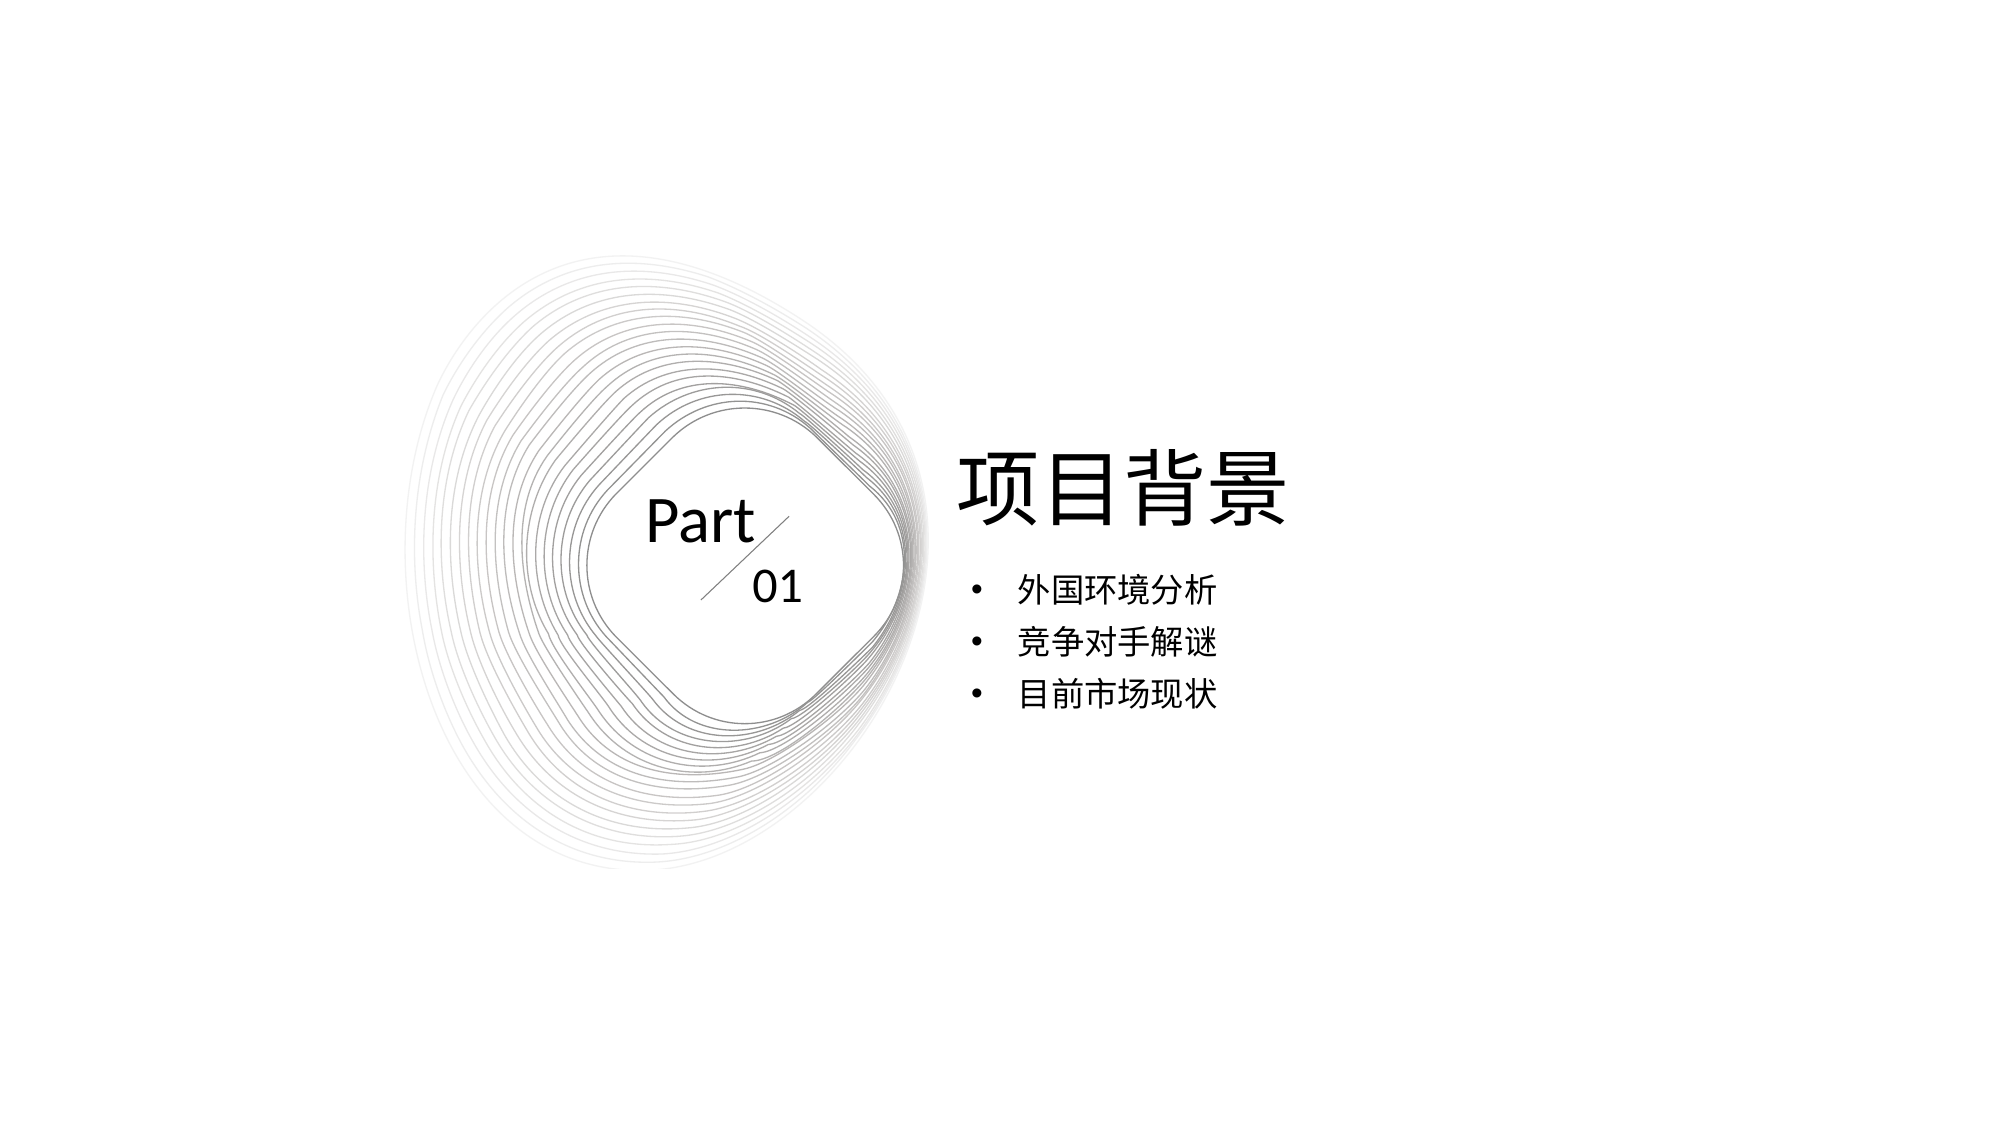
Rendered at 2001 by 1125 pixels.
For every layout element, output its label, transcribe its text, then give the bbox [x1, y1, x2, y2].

text_box 外国环境分析 竞争对手解谜 目前市场现状 [956, 550, 1233, 721]
picture [402, 253, 930, 869]
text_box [700, 516, 790, 600]
text_box 项目背景 [942, 429, 1305, 544]
